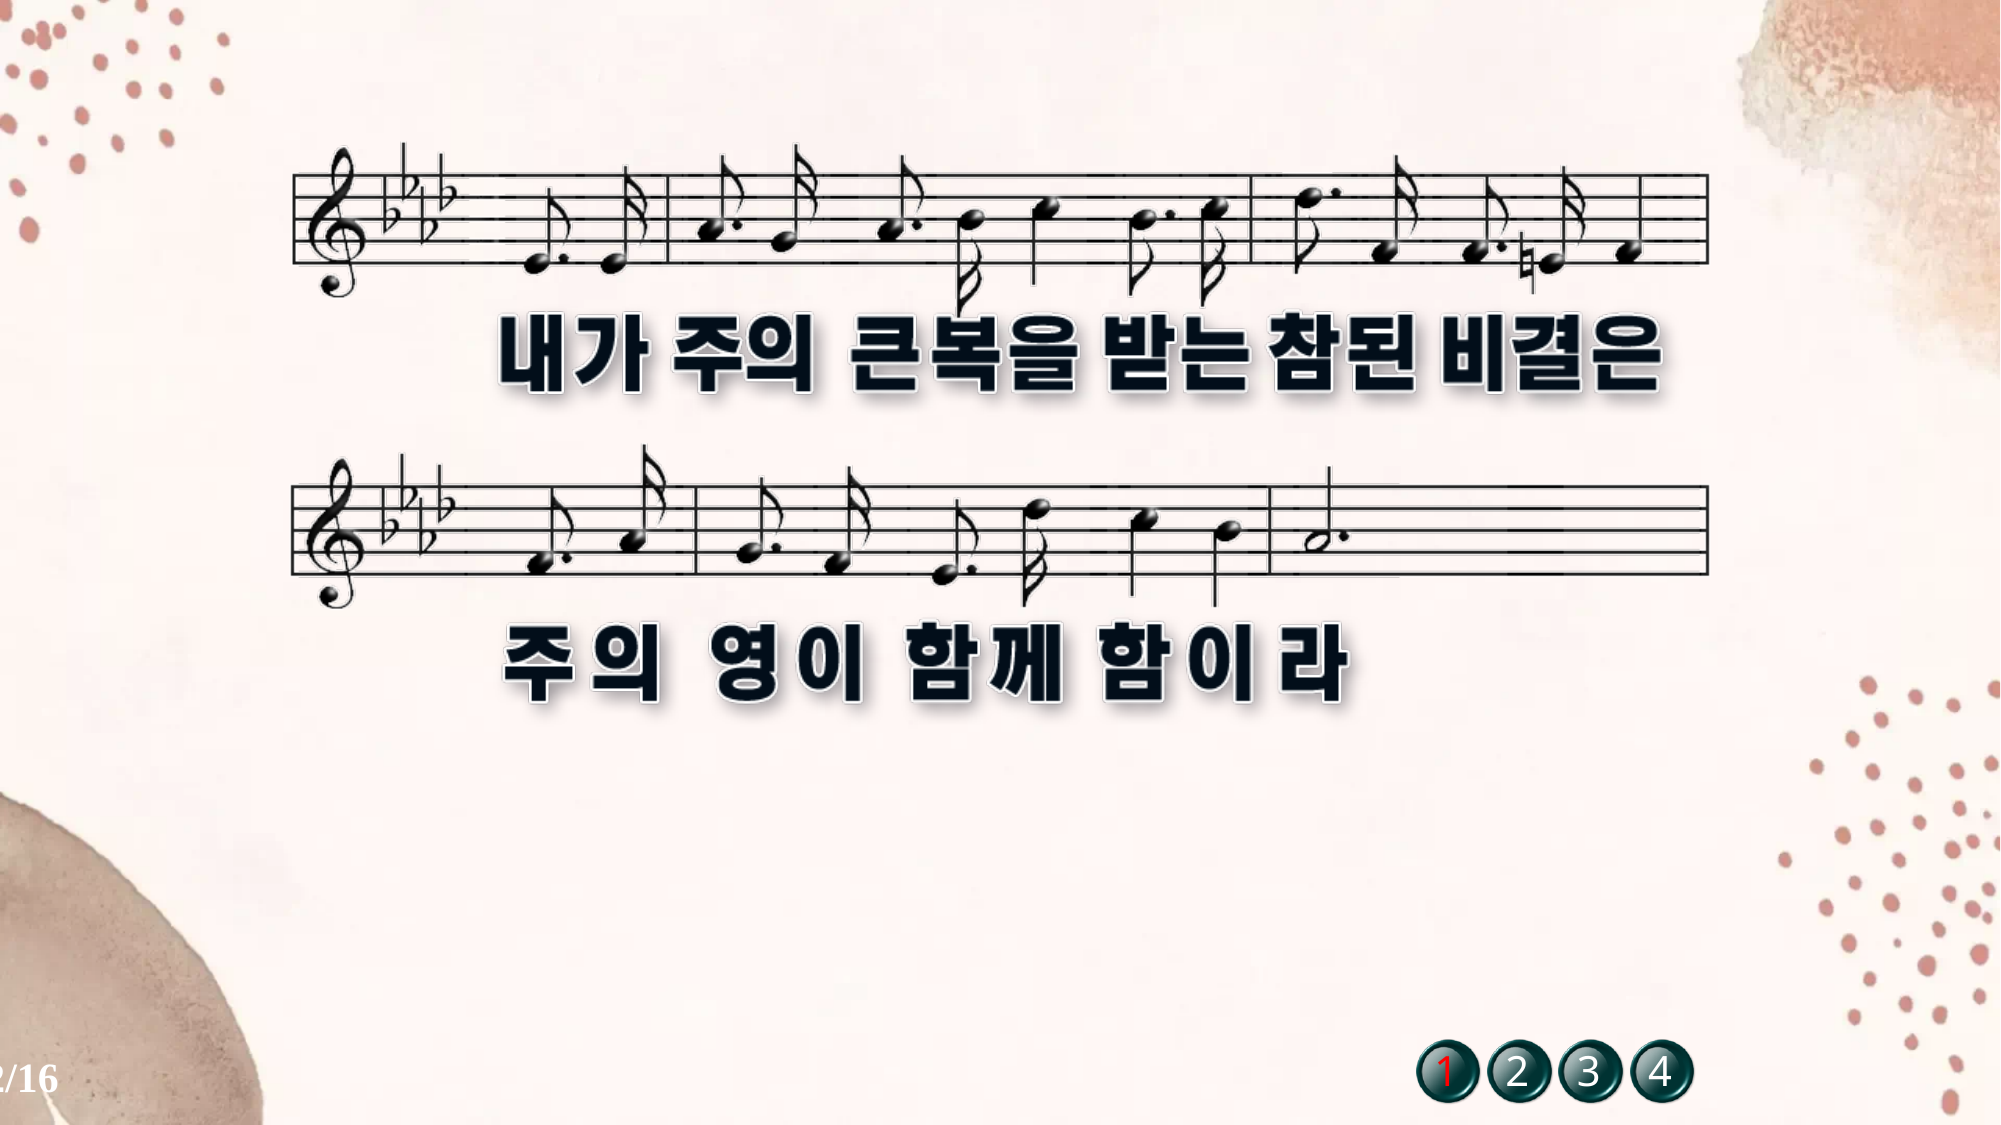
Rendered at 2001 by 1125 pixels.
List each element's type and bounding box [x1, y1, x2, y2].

picture [0, 0, 2001, 1125]
text_box [1555, 1035, 1626, 1106]
text_box [1627, 1035, 1697, 1106]
text_box [1413, 1035, 1484, 1106]
text_box [1484, 1035, 1555, 1106]
